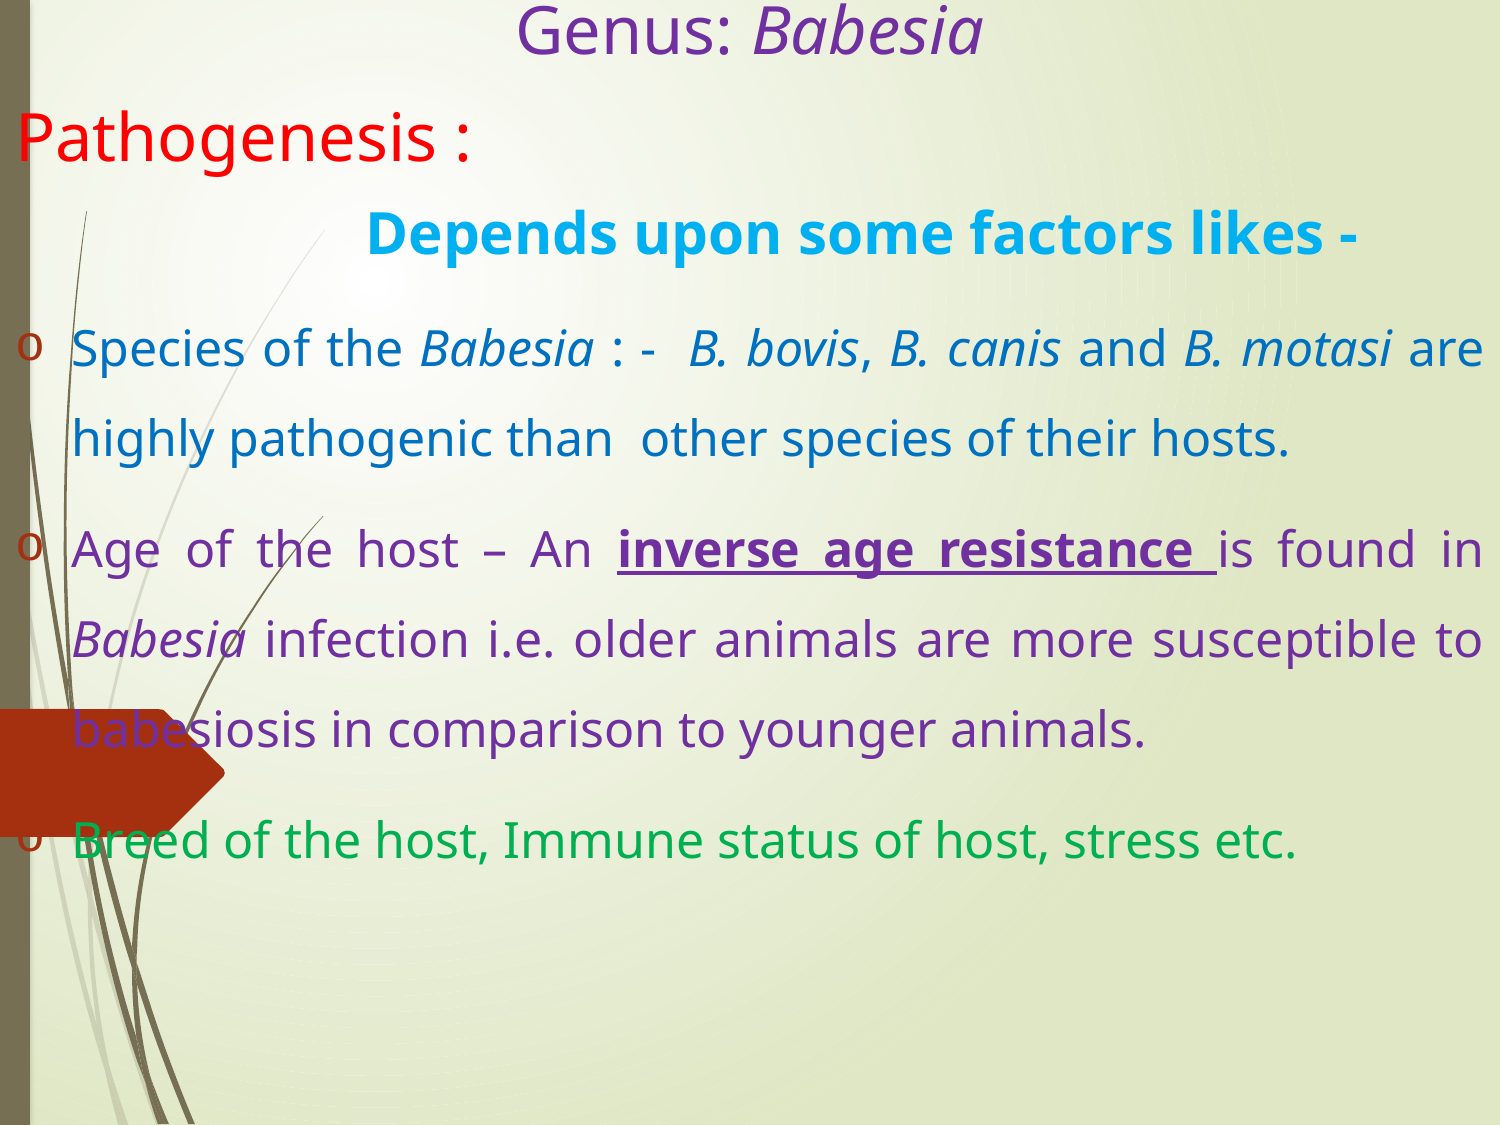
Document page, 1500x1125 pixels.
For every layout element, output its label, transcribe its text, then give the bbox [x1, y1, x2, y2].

subtitle Pathogenesis : Depends upon some factors likes - Species of the Babesia : - B. bovis, B. canis and B. motasi are highly pathogenic than other species of their hosts. Age of the host – An inverse age resistance is found in Babesia infection i.e. older animals are more susceptible to babesiosis in comparison to younger animals. Breed of the host, Immune status of host, stress etc. [0, 87, 1500, 1125]
title Genus: Babesia [0, 0, 1500, 75]
